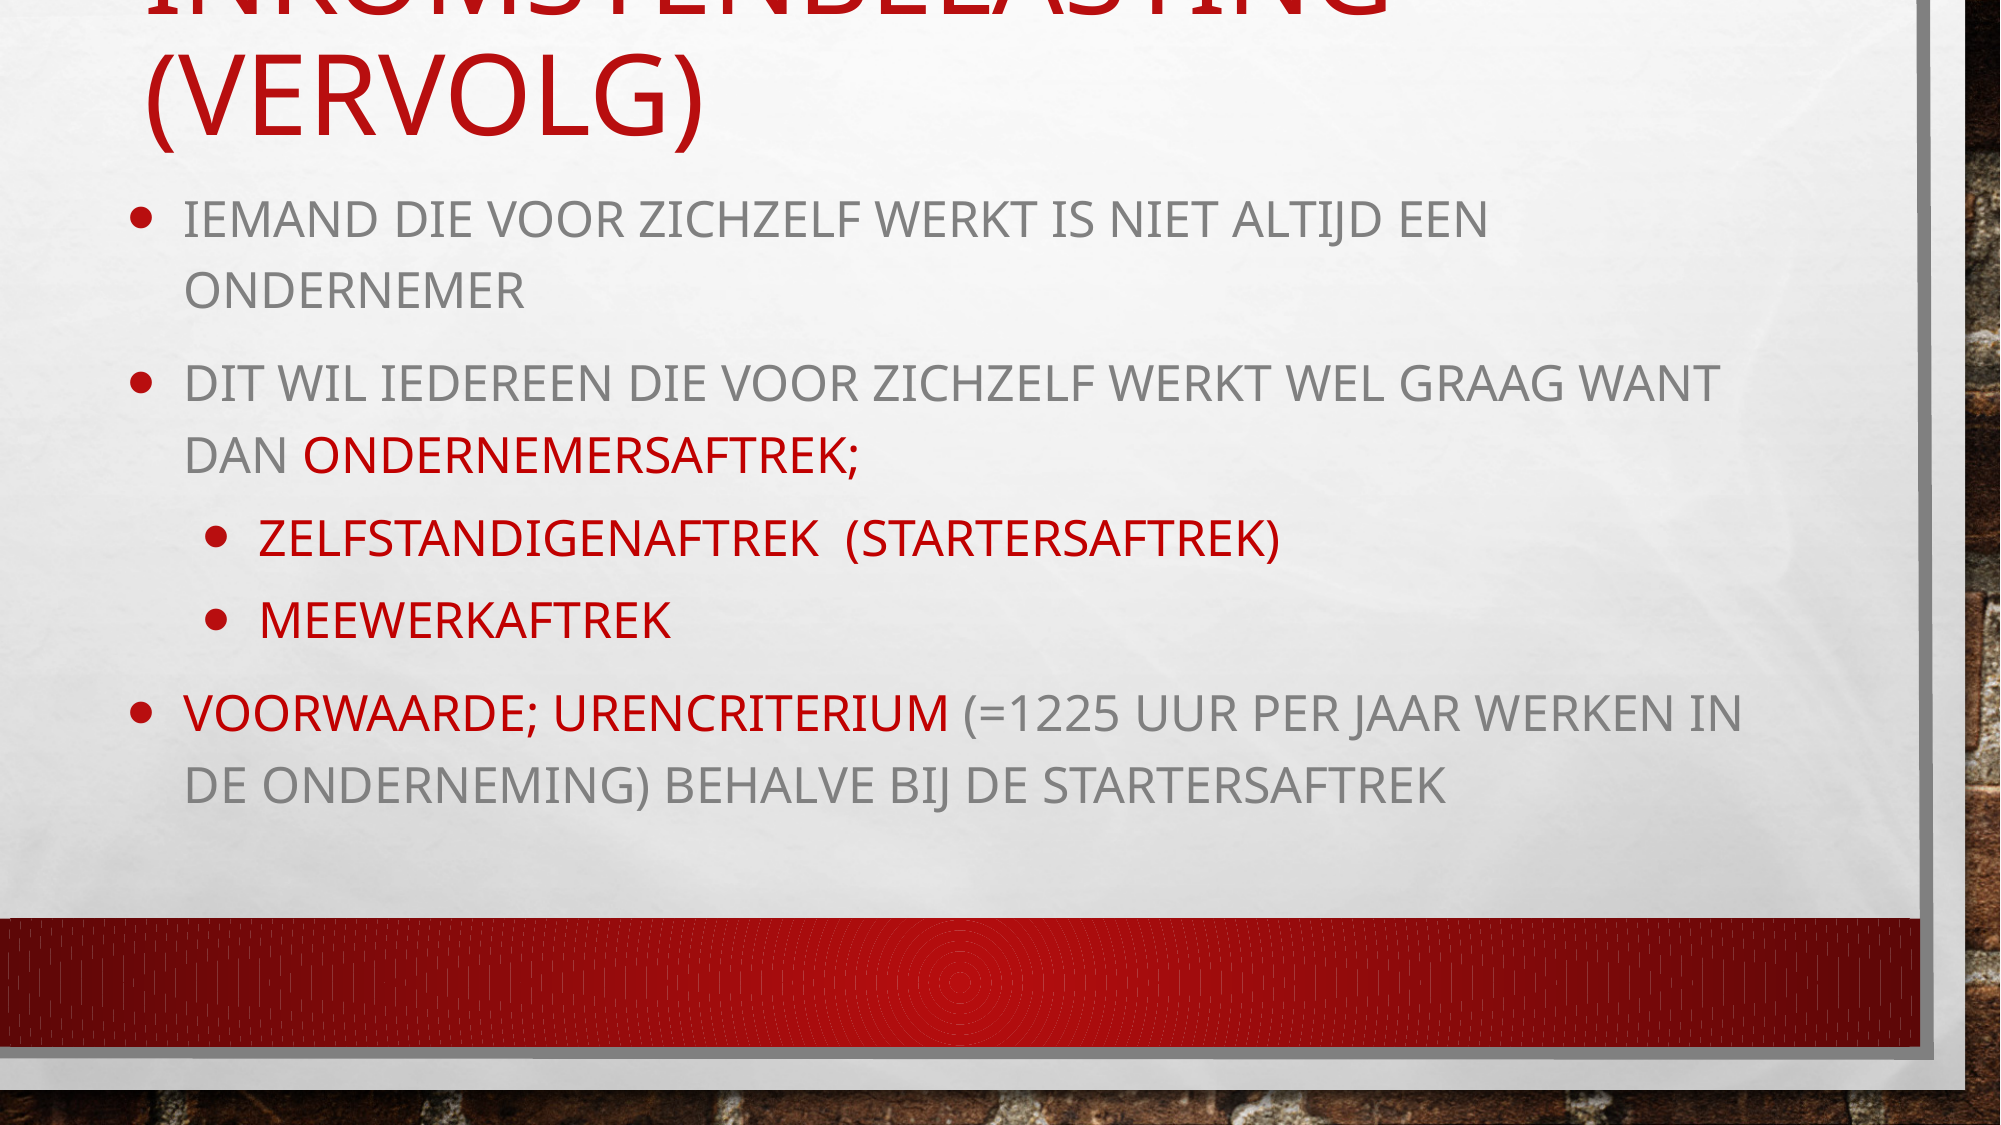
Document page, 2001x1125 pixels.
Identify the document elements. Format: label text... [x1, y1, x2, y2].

list Iemand die voor zichzelf werkt is niet altijd een ondernemer Dit wil iedereen die voor zichzelf werkt wel graag want dan ondernemersaftrek; Zelfstandigenaftrek (startersaftrek) meewerkaftrek Voorwaarde; Urencriterium (=1225 uur per jaar werken in de onderneming) behalve bij de startersaftrek [112, 167, 1818, 883]
picture [0, 0, 2000, 1125]
title Inkomstenbelasting (vervolg) [129, 0, 1818, 167]
